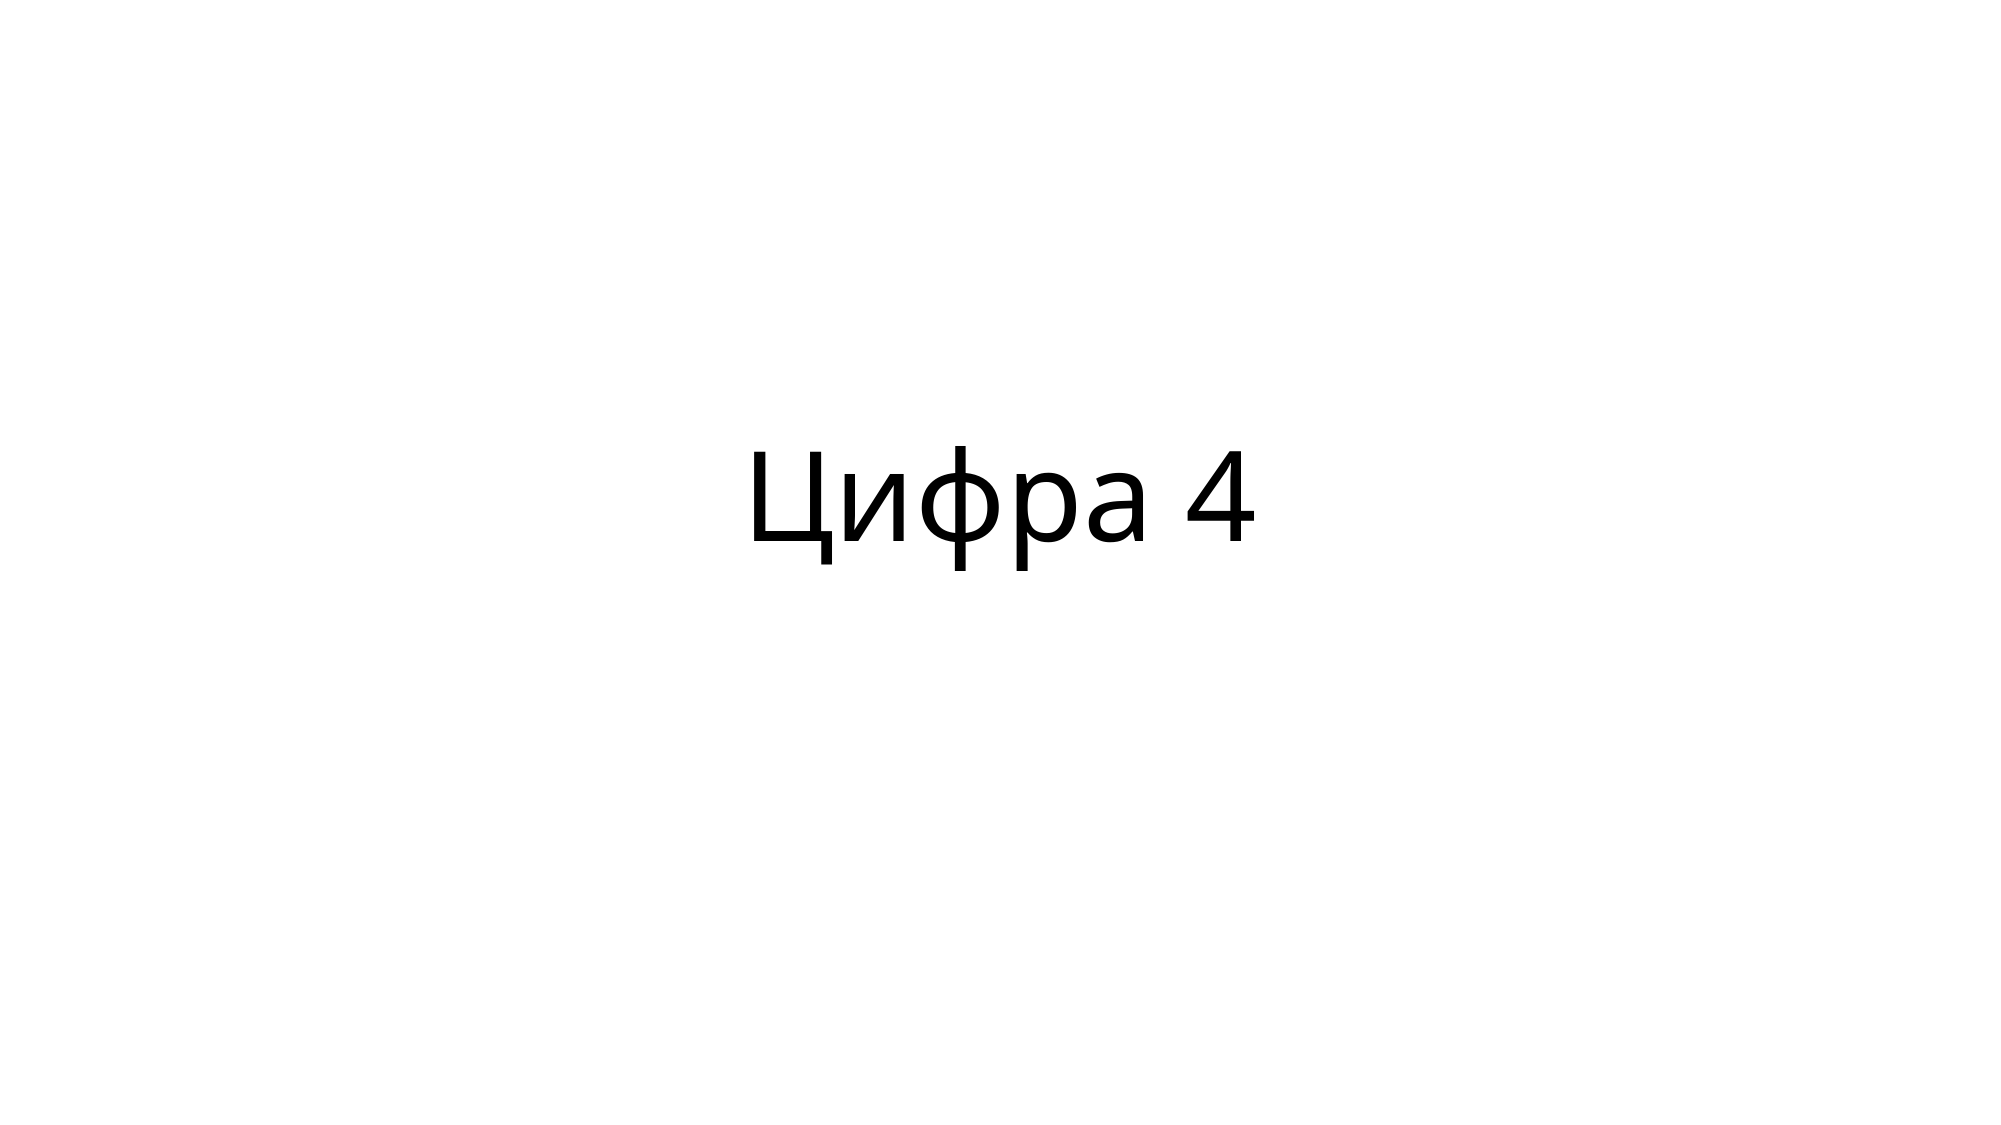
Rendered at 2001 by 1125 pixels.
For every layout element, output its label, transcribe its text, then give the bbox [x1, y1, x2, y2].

title Цифра 4 [249, 184, 1750, 576]
